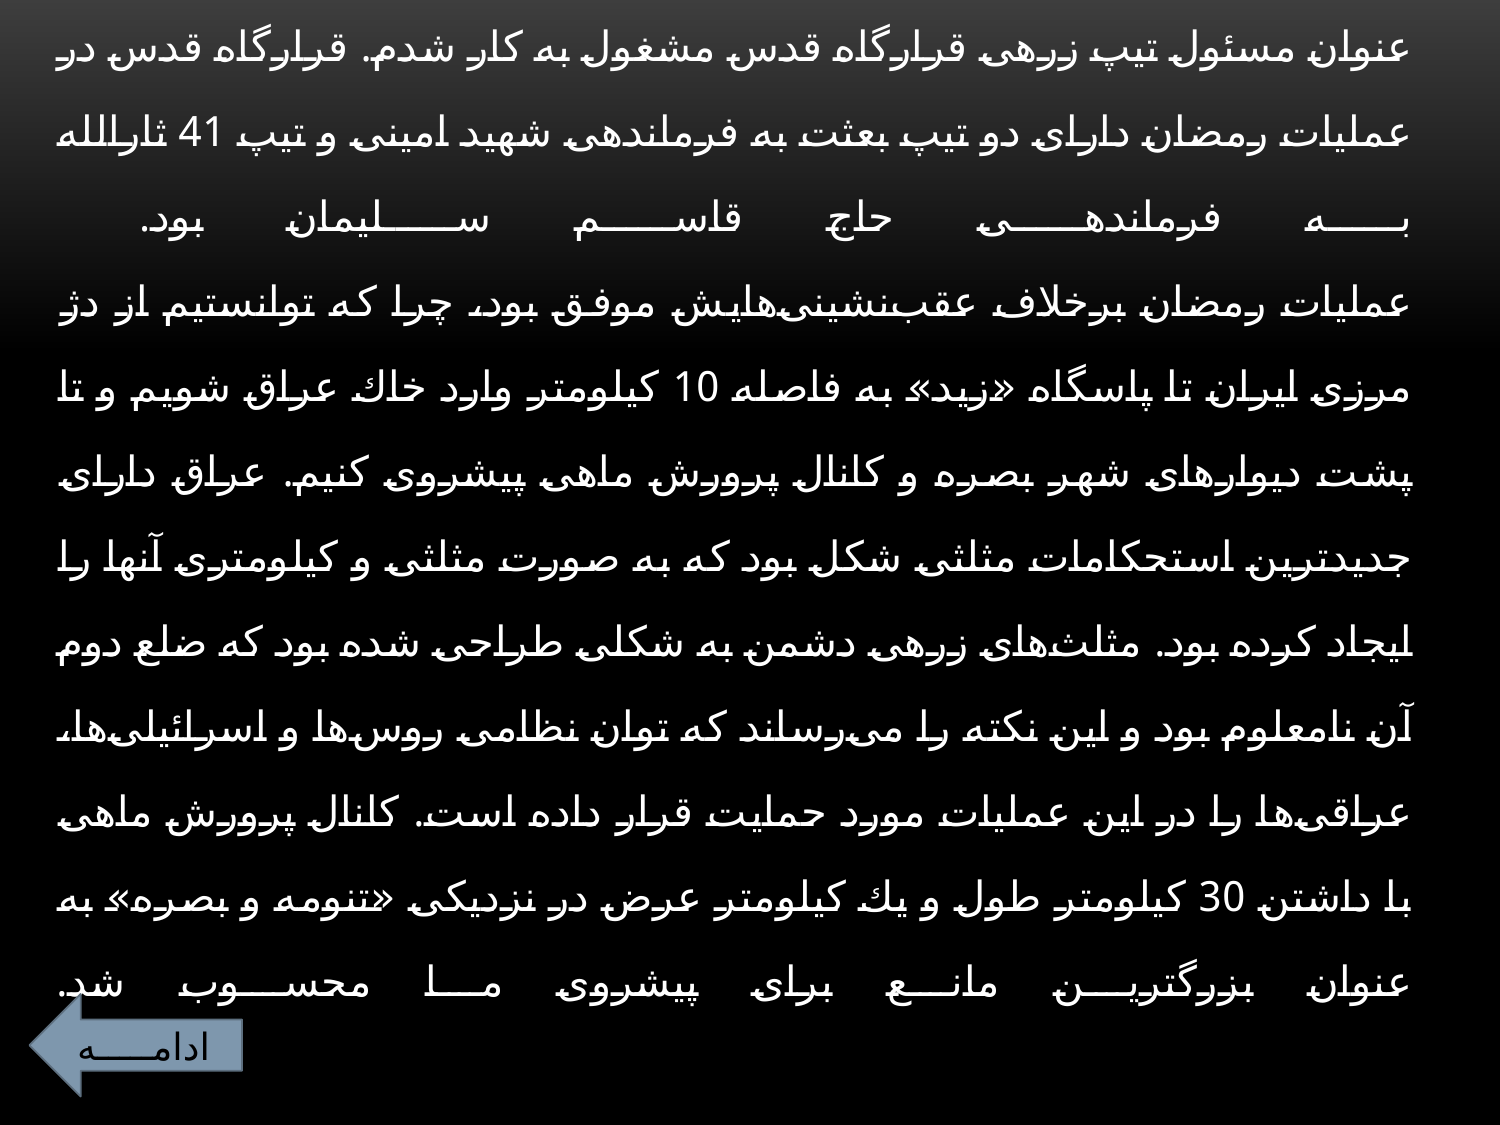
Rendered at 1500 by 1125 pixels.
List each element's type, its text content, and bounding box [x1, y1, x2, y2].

text_box ادامـــــه [28, 993, 243, 1098]
list عملیات رمضان دارای قرارگاه‌های «قدس، فجر، فتح و نصر» بود و من به عنوان مسئول تیپ زرهی قرارگاه قدس مشغول به كار شدم. قرارگاه قدس در عملیات رمضان دارای دو تیپ بعثت به فرماندهی شهید امینی و تیپ 41 ثارالله به فرماندهی حاج قاسم سلیمان بود. عملیات رمضان برخلاف عقب‌نشینی‌هایش موفق بود، چرا كه توانستیم از دژ مرزی ایران تا پاسگاه «زید» به فاصله 10 كیلومتر وارد خاك عراق شویم و تا پشت دیوارهای شهر بصره و كانال پرورش ماهی پیشروی كنیم. عراق دارای جدید‌ترین استحكامات مثلثی شكل بود كه به صورت مثلثی و كیلومتری آنها را ایجاد كرده بود. مثلث‌های زرهی دشمن به شكلی طراحی شده بود كه ضلع دوم آن نامعلوم بود و این نكته را می‌رساند كه توان نظامی روس‌ها و اسرائیلی‌ها، عراقی‌ها را در این عملیات مورد حمایت قرار داده است. كانال پرورش ماهی با داشتن 30 كیلومتر طول و یك كیلومتر عرض در نزدیكی «تنومه و بصره» به عنوان بزرگترین مانع برای پیشروی ما محسوب شد. [41, 113, 1428, 1063]
